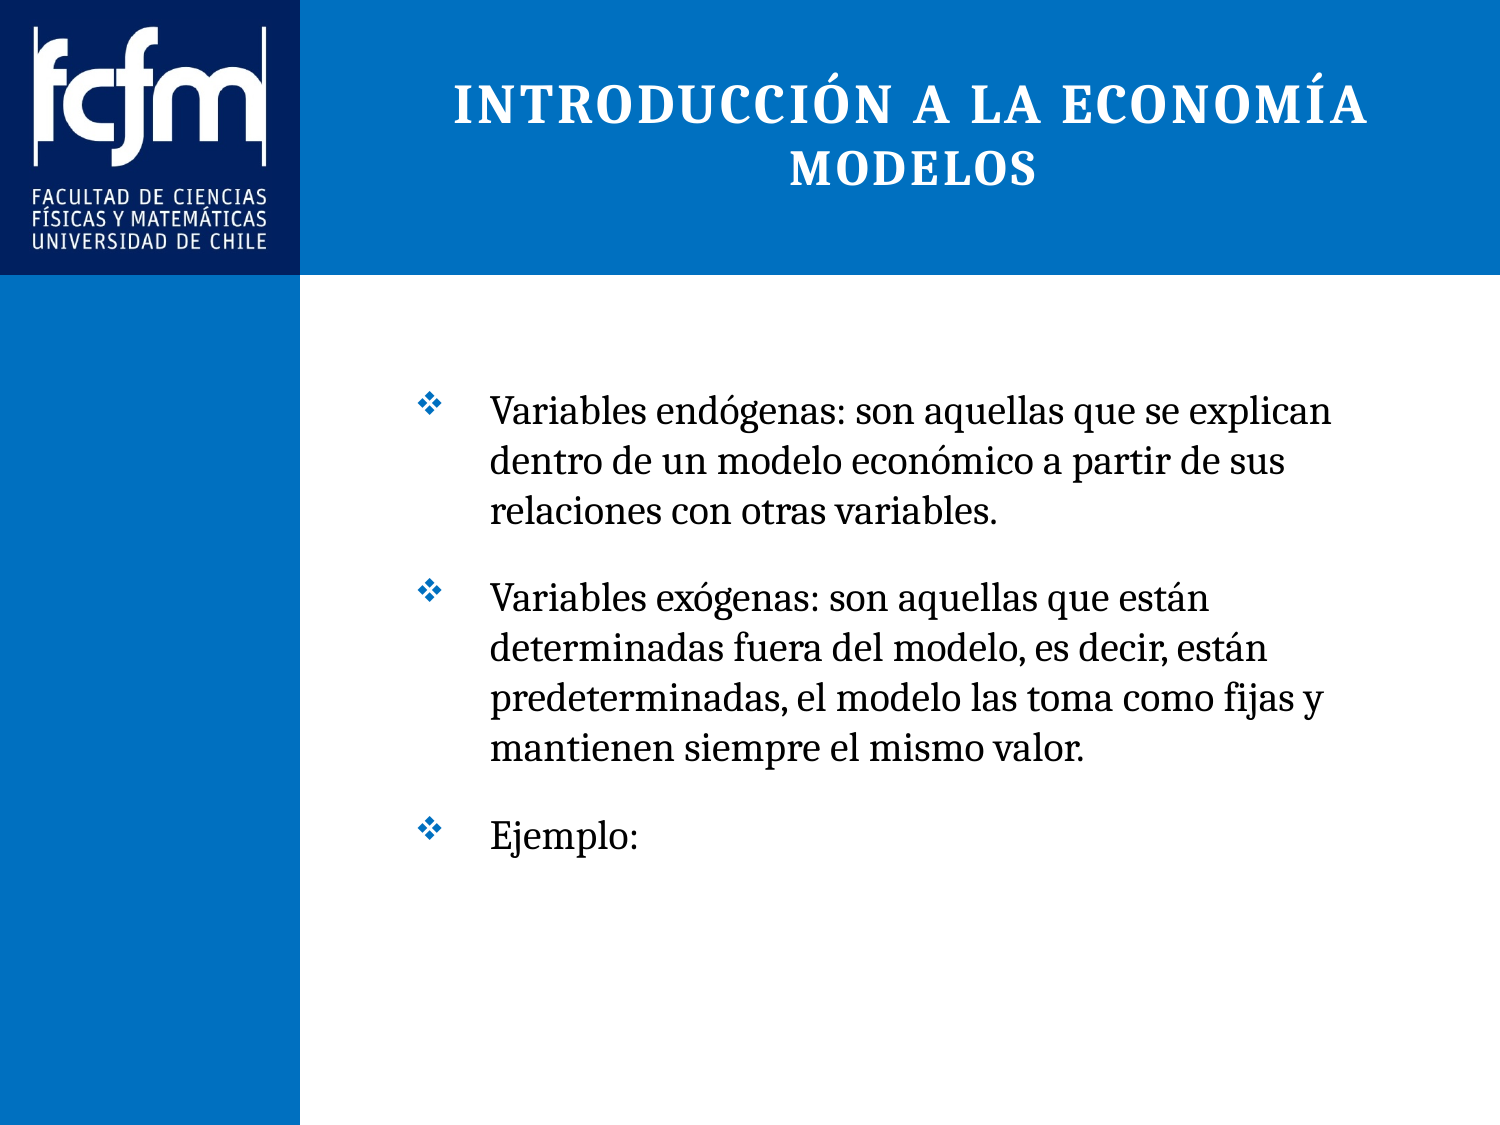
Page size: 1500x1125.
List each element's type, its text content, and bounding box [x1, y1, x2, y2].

picture [29, 18, 272, 254]
title Introducción a la economía Modelos [399, 37, 1425, 225]
